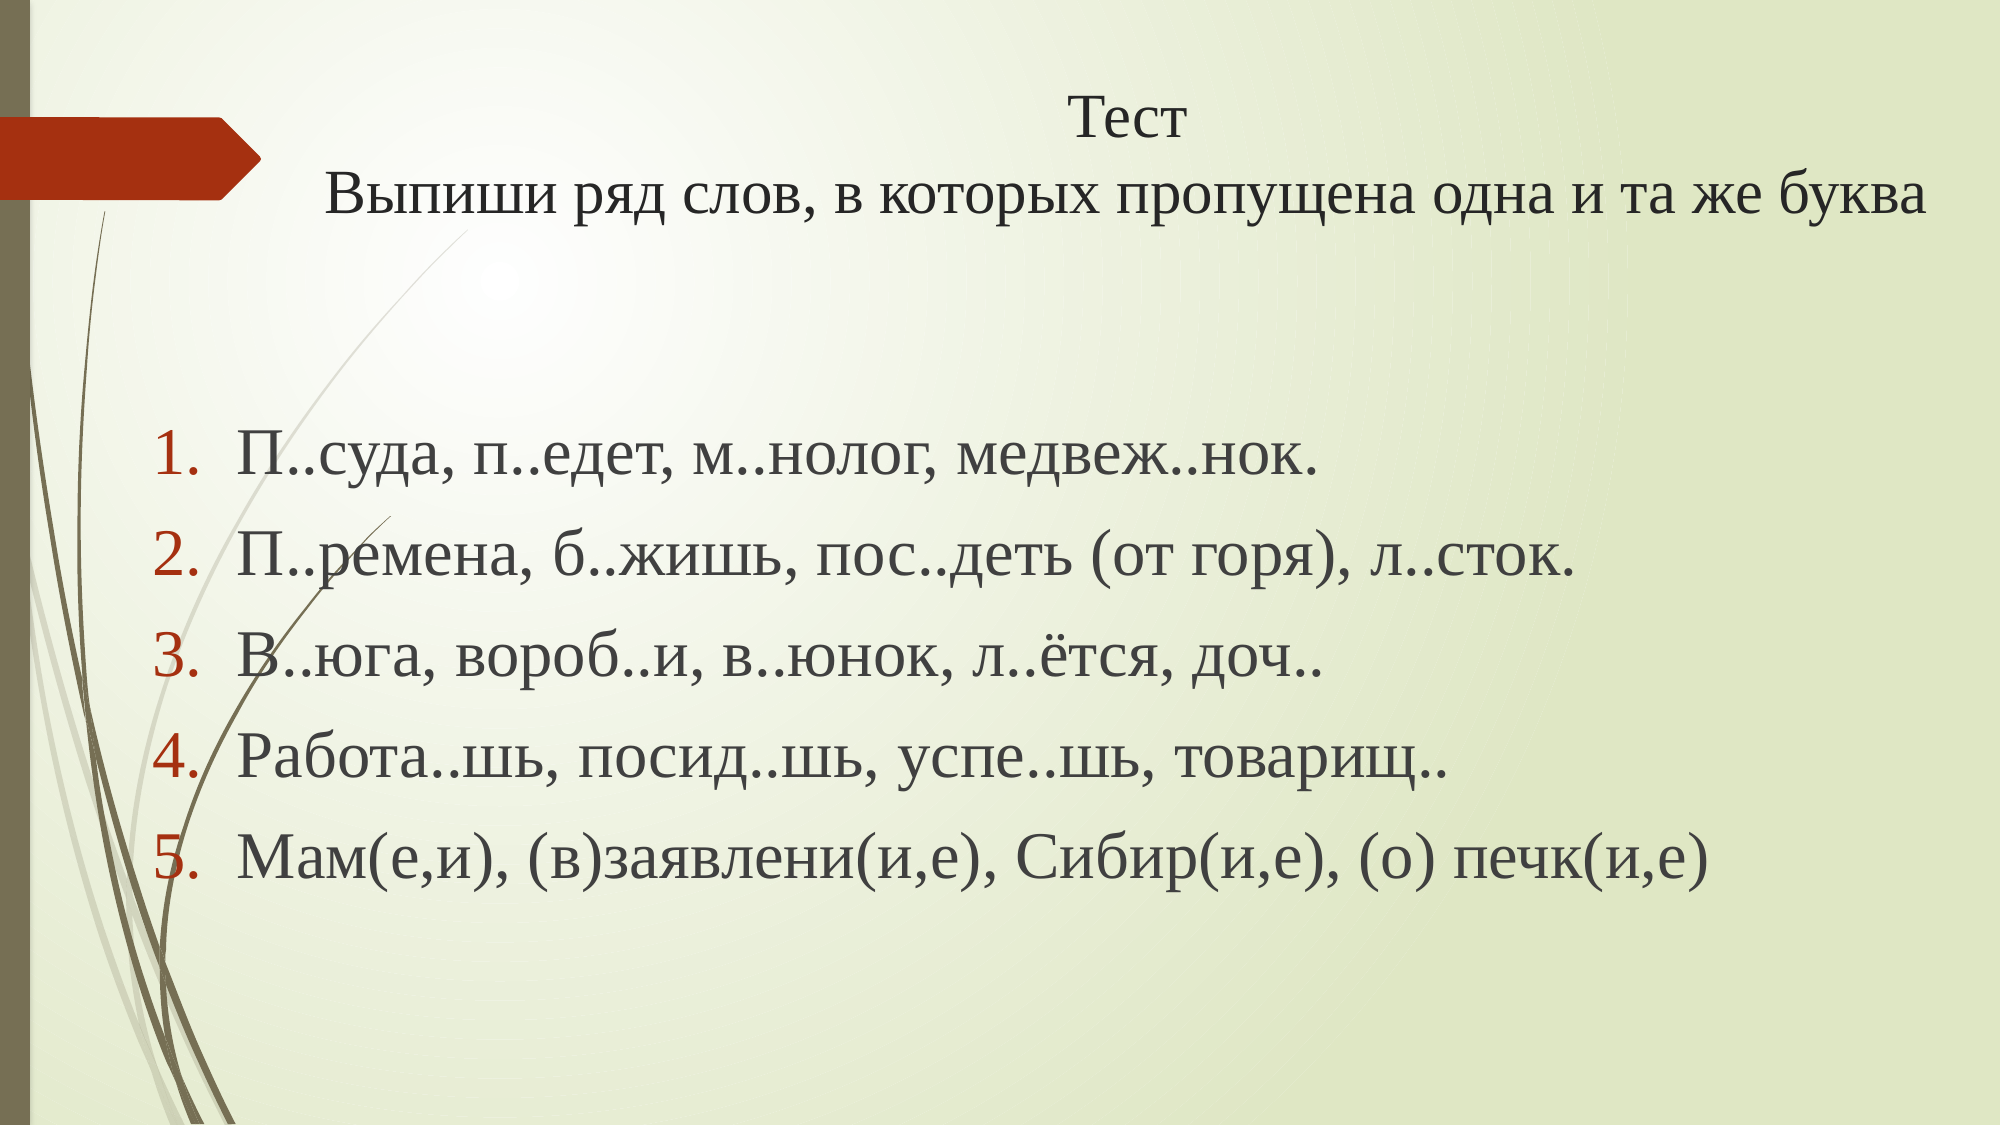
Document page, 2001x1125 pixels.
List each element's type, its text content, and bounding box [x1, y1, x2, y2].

list П..суда, п..едет, м..нолог, медвеж..нок. П..ремена, б..жишь, пос..деть (от горя), л..сток. В..юга, вороб..и, в..юнок, л..ётся, доч.. Работа..шь, посид..шь, успе..шь, товарищ.. Мам(е,и), (в)заявлени(и,е), Сибир(и,е), (о) печк(и,е) [137, 299, 1930, 1014]
title Тест Выпиши ряд слов, в которых пропущена одна и та же буква [255, 67, 2000, 313]
